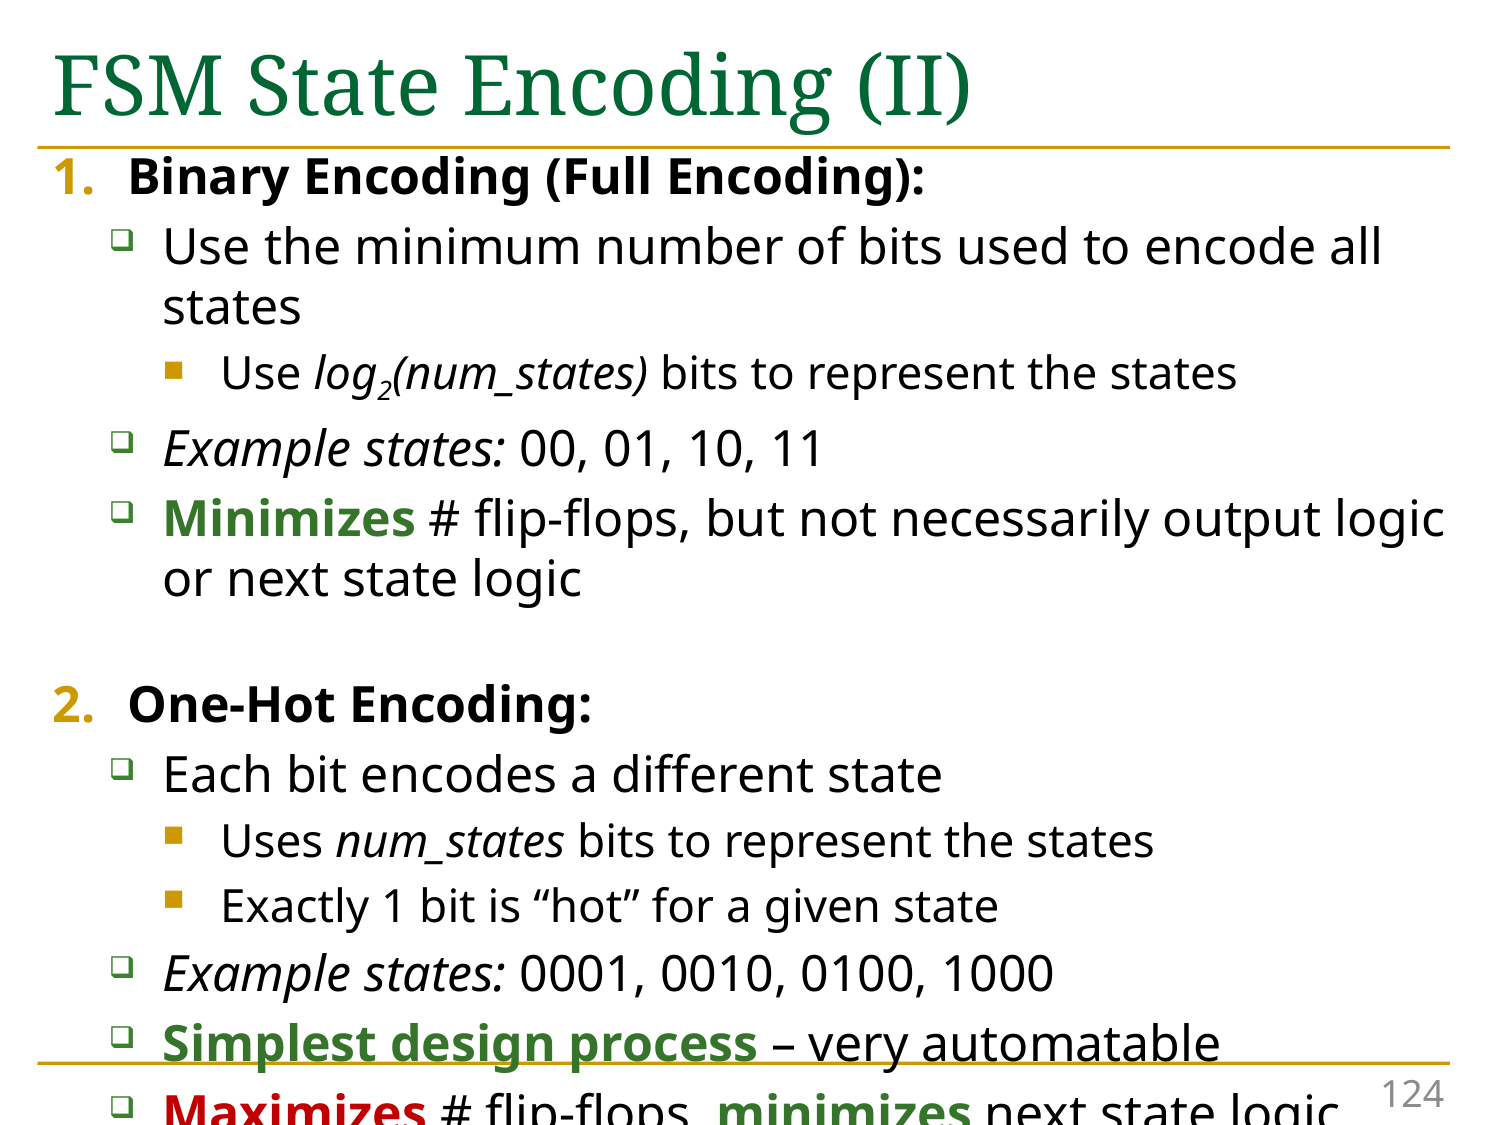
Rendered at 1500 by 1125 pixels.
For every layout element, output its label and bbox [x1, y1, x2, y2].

slide_number [1121, 1066, 1460, 1125]
list [37, 136, 1500, 989]
title [37, 24, 1450, 136]
